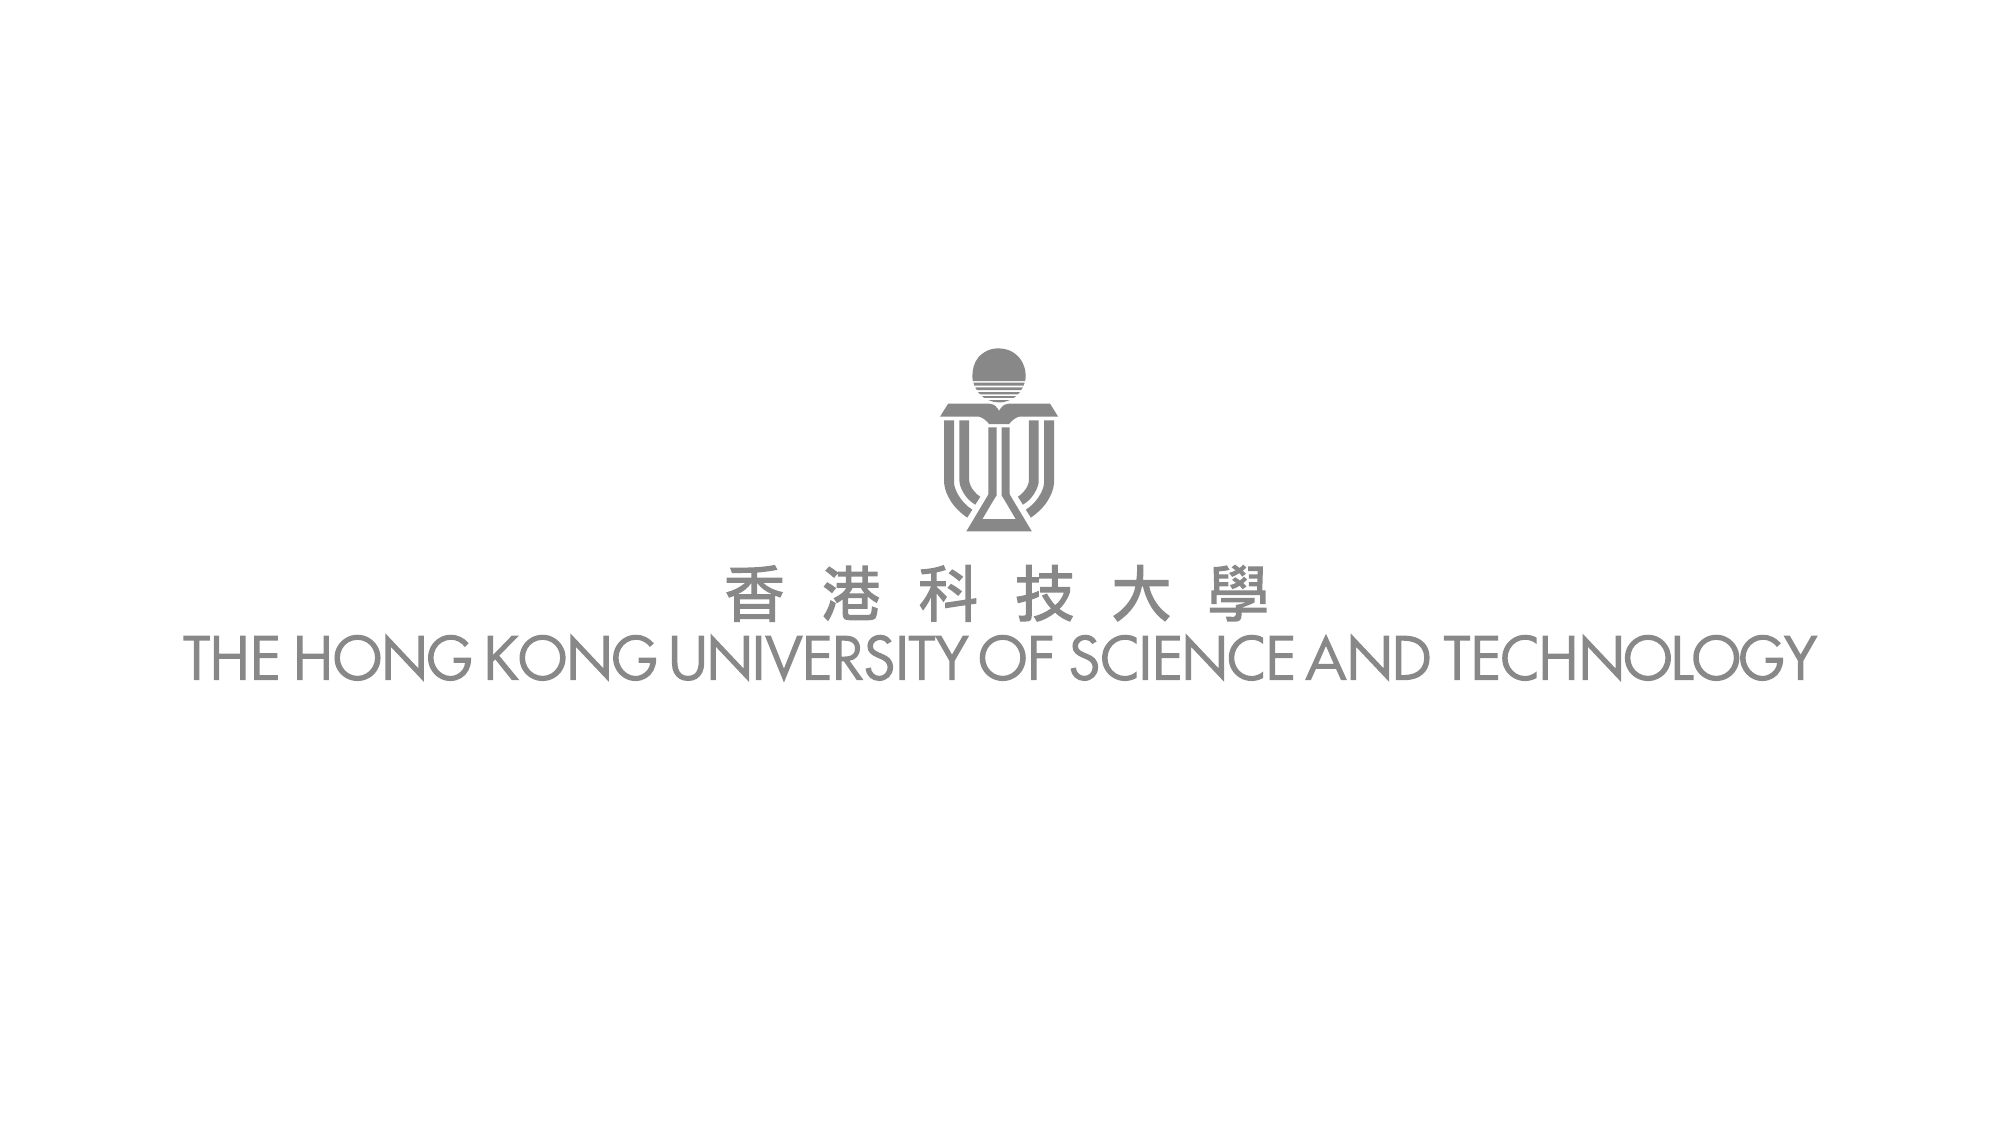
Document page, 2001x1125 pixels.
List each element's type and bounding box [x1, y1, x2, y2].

text_box [183, 348, 1818, 683]
